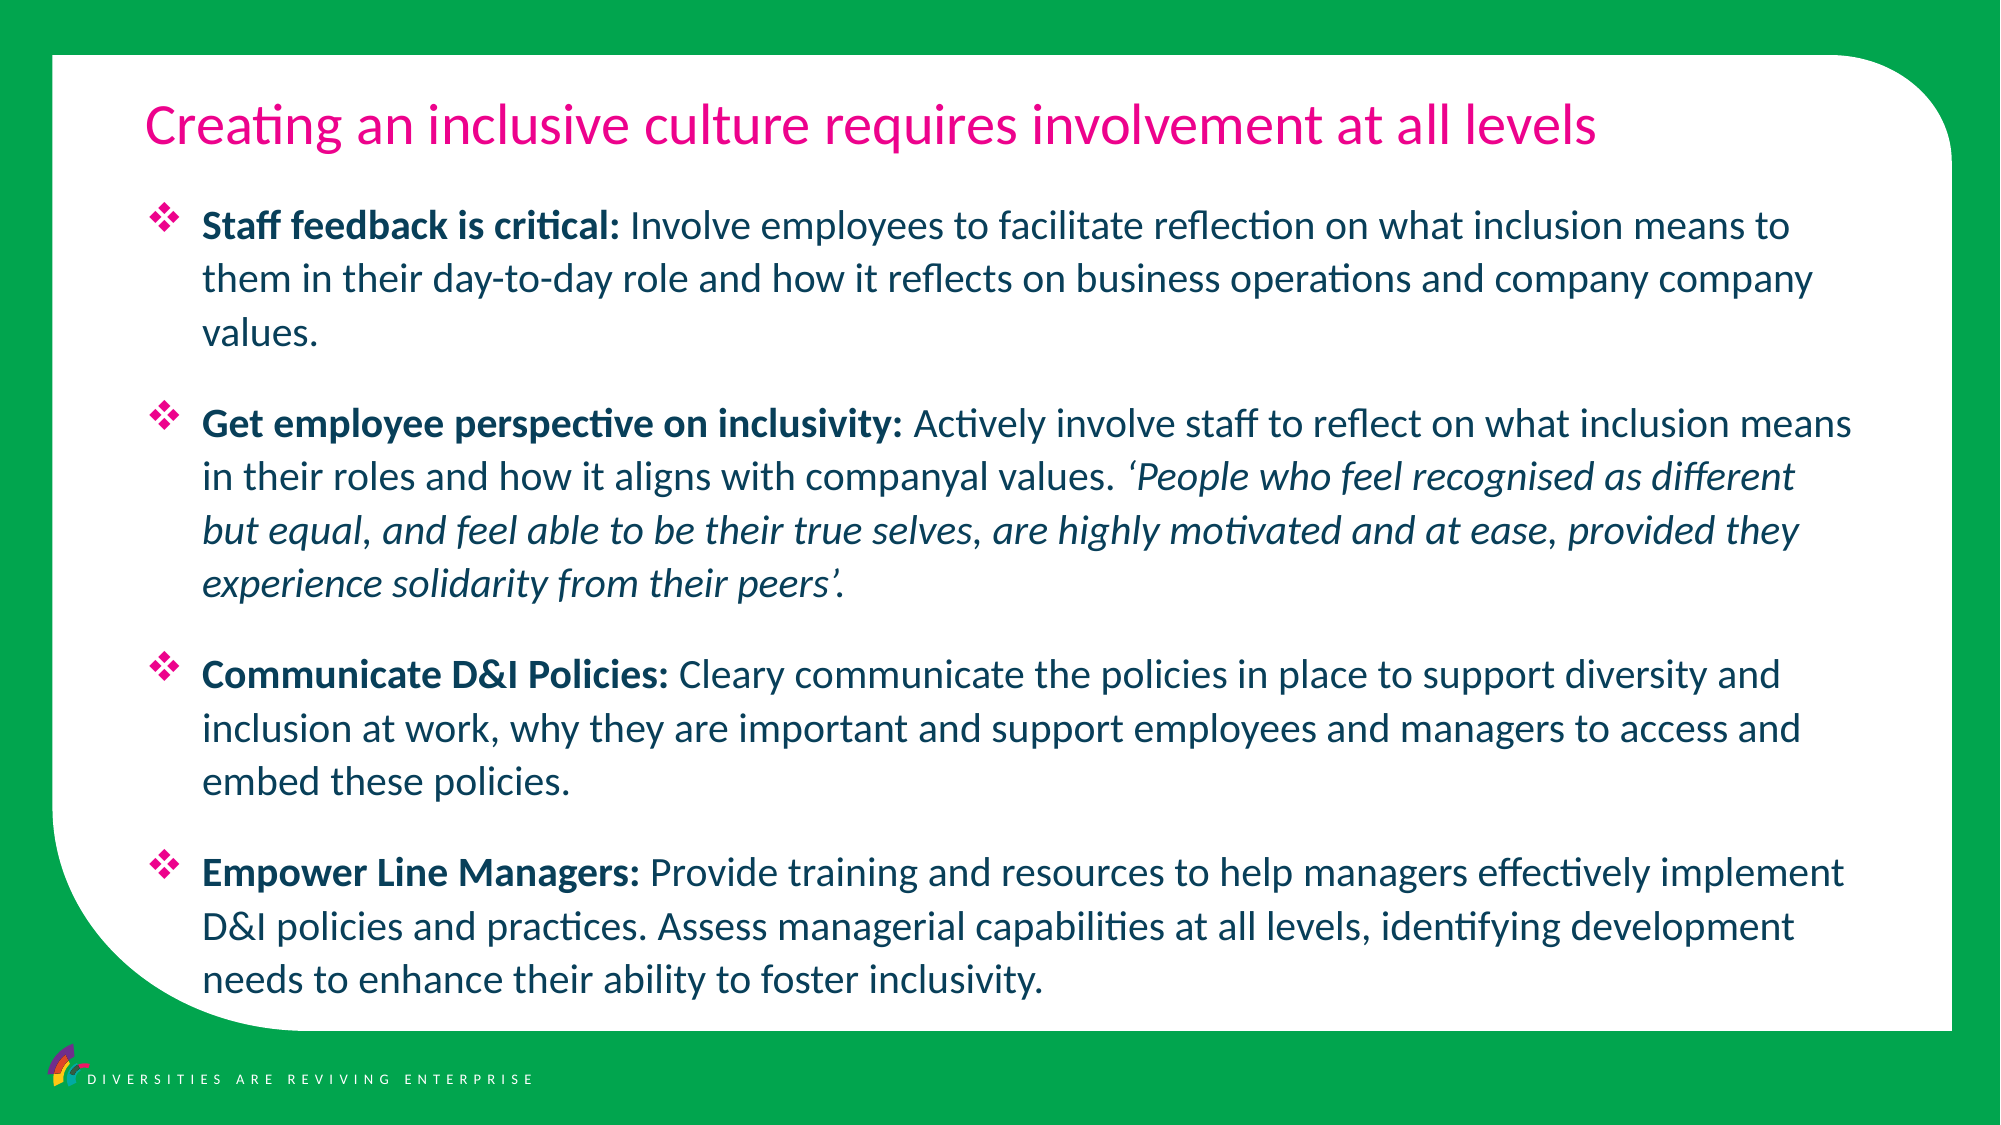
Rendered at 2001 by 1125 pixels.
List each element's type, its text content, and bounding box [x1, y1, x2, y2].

list Creating an inclusive culture requires involvement at all levels Staff feedback is critical: Involve employees to facilitate reflection on what inclusion means to them in their day-to-day role and how it reflects on business operations and company company values. Get employee perspective on inclusivity: Actively involve staff to reflect on what inclusion means in their roles and how it aligns with companyal values. ‘People who feel recognised as different but equal, and feel able to be their true selves, are highly motivated and at ease, provided they experience solidarity from their peers’. Communicate D&I Policies: Cleary communicate the policies in place to support diversity and inclusion at work, why they are important and support employees and managers to access and embed these policies. Empower Line Managers: Provide training and resources to help managers effectively implement D&I policies and practices. Assess managerial capabilities at all levels, identifying development needs to enhance their ability to foster inclusivity. [130, 74, 1869, 706]
